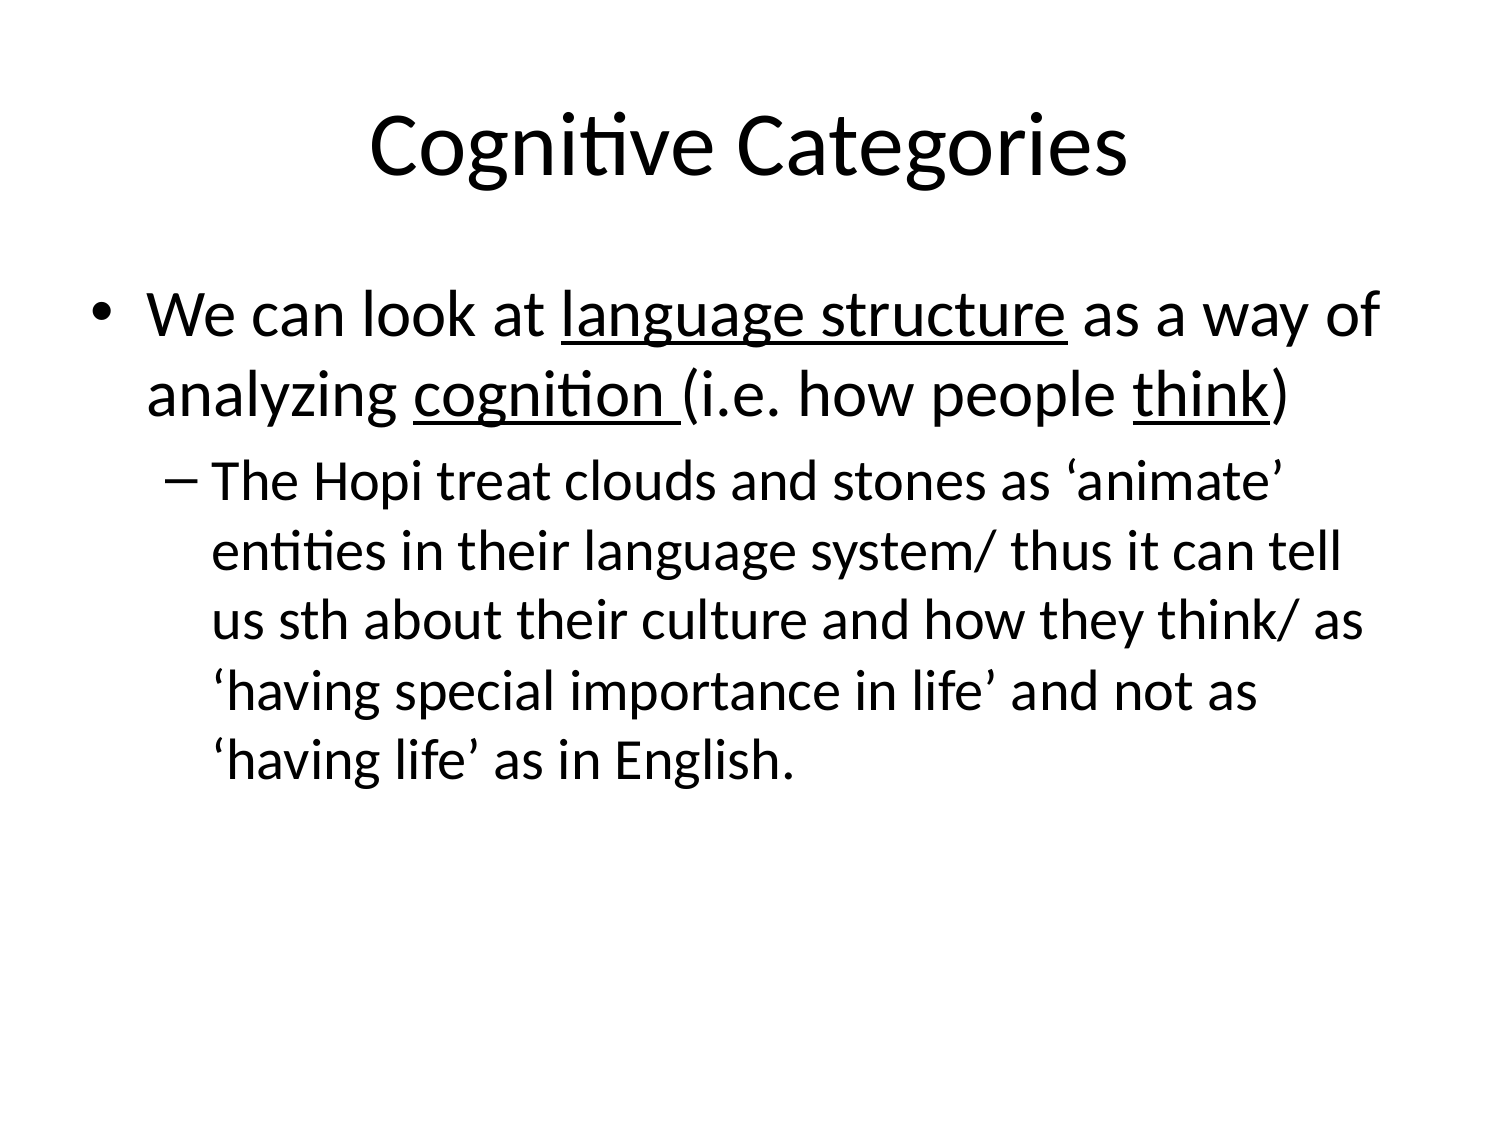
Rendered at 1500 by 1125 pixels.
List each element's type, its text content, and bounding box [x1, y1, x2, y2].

list We can look at language structure as a way of analyzing cognition (i.e. how people think) The Hopi treat clouds and stones as ‘animate’ entities in their language system/ thus it can tell us sth about their culture and how they think/ as ‘having special importance in life’ and not as ‘having life’ as in English. [75, 262, 1425, 1005]
title Cognitive Categories [75, 45, 1425, 233]
